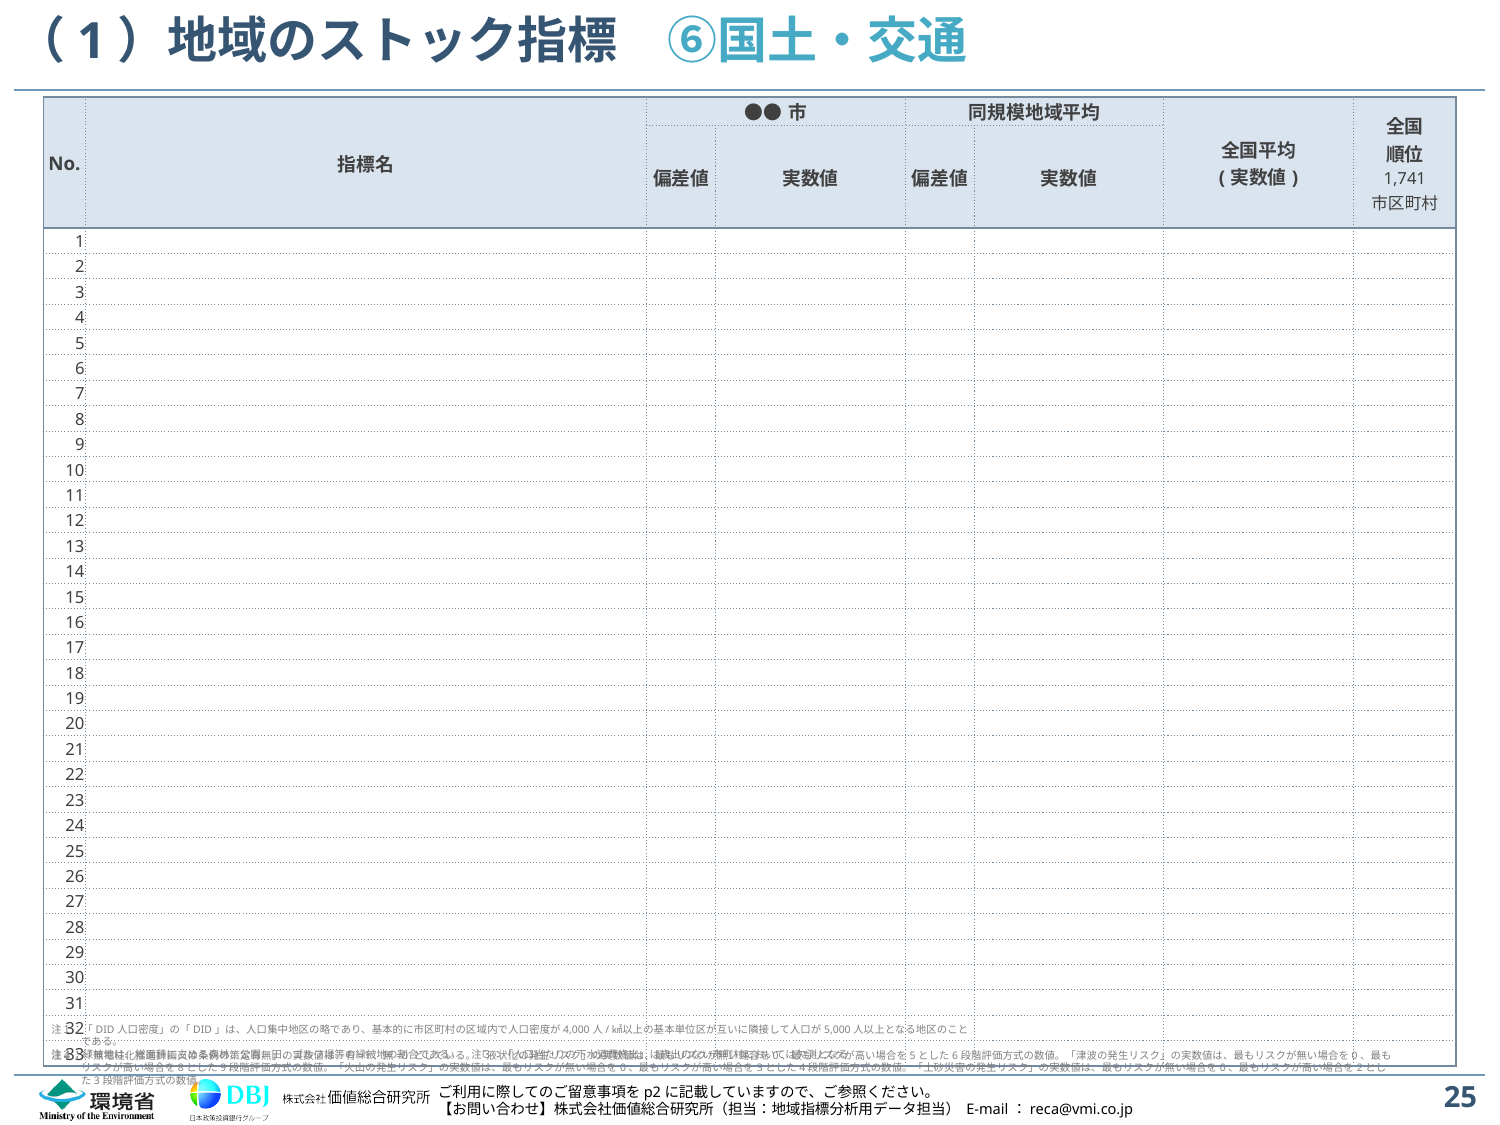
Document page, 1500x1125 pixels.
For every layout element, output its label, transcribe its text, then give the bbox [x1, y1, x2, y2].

table_cell [716, 914, 905, 939]
table_cell [974, 609, 1164, 634]
table_cell [647, 482, 716, 507]
table_cell [647, 685, 716, 710]
table_cell [1164, 914, 1353, 939]
table_cell 18 [44, 660, 85, 685]
table_cell [647, 990, 716, 1015]
table_cell [905, 609, 974, 634]
table_cell [1164, 964, 1353, 990]
table_cell [1164, 583, 1353, 609]
table_cell [85, 863, 647, 888]
picture [186, 1094, 434, 1125]
table_cell [905, 812, 974, 837]
table_cell [647, 761, 716, 787]
table_cell [1353, 229, 1455, 253]
table_cell 29 [44, 939, 85, 964]
table_cell [647, 406, 716, 431]
table_cell [647, 914, 716, 939]
table_cell [647, 229, 716, 253]
table_cell [1164, 939, 1353, 964]
table_header 全国 順位 1,741 市区町村 [1353, 98, 1455, 227]
table_cell [1164, 380, 1353, 406]
table_cell 10 [44, 456, 85, 482]
table_cell 25 [44, 837, 85, 863]
table_cell [1353, 380, 1455, 406]
table_cell [716, 990, 905, 1015]
table_cell 11 [44, 482, 85, 507]
table_cell [905, 380, 974, 406]
table_cell [1164, 533, 1353, 558]
table_cell [1164, 685, 1353, 710]
table_cell [85, 634, 647, 660]
table_cell [1164, 279, 1353, 304]
table_cell 20 [44, 710, 85, 736]
table_cell [1164, 558, 1353, 583]
table_cell [85, 939, 647, 964]
table_cell [905, 583, 974, 609]
table_cell [905, 456, 974, 482]
table_cell [905, 964, 974, 990]
table_cell [1353, 482, 1455, 507]
table_cell [1164, 863, 1353, 888]
table_cell 19 [44, 685, 85, 710]
table_cell [716, 456, 905, 482]
table_cell [1353, 736, 1455, 761]
table_cell [974, 482, 1164, 507]
table_cell [85, 609, 647, 634]
table_cell 偏差値 [647, 125, 716, 227]
table_cell [1353, 253, 1455, 279]
table_cell [974, 812, 1164, 837]
table_cell [647, 736, 716, 761]
table_cell [974, 330, 1164, 355]
table_cell [647, 812, 716, 837]
table_cell 2 [44, 253, 85, 279]
table_cell [1164, 229, 1353, 253]
table_cell [85, 456, 647, 482]
table_cell [974, 507, 1164, 533]
table_cell [1164, 634, 1353, 660]
table_cell [1353, 634, 1455, 660]
table_cell [647, 583, 716, 609]
table_cell [905, 863, 974, 888]
table_cell [974, 253, 1164, 279]
table_cell [1164, 355, 1353, 380]
table_cell [647, 863, 716, 888]
table_cell 31 [44, 990, 85, 1015]
table_cell [974, 533, 1164, 558]
table_cell [905, 558, 974, 583]
table_cell [1164, 482, 1353, 507]
table_cell 22 [44, 761, 85, 787]
table_cell [1353, 761, 1455, 787]
text_box 注１：「DID人口密度」の「DID」は、人口集中地区の略であり、基本的に市区町村の区域内で人口密度が4,000人/㎢以上の基本単位区が互いに隣接して人口が5,000人以上となる地区のことである。 注２：緑被地は、総面積に占める森林、公園、田、ゴルフ場等の緑被地の割合である。 注３：「人口当たりの下水道費歳出」は歳出のない市町村においては欠測となる [36, 1015, 989, 1068]
table_cell 28 [44, 914, 85, 939]
table_cell 偏差値 [905, 125, 974, 227]
table_cell [716, 660, 905, 685]
table_cell [647, 330, 716, 355]
table_cell 実数値 [716, 125, 905, 227]
table_cell [905, 736, 974, 761]
table_cell [85, 710, 647, 736]
table_cell [1353, 406, 1455, 431]
table_cell [905, 482, 974, 507]
table_cell 12 [44, 507, 85, 533]
table_cell [716, 482, 905, 507]
table_cell [1353, 507, 1455, 533]
table_cell [1164, 406, 1353, 431]
table_cell [85, 888, 647, 914]
table_cell [905, 304, 974, 330]
table_cell [974, 863, 1164, 888]
table_cell [85, 837, 647, 863]
table_cell [1353, 355, 1455, 380]
table_cell [1353, 812, 1455, 837]
table_cell [905, 431, 974, 456]
table_cell [716, 964, 905, 990]
table_cell [974, 558, 1164, 583]
table_cell [1164, 761, 1353, 787]
table_cell [85, 533, 647, 558]
table_cell [85, 304, 647, 330]
table_cell [974, 583, 1164, 609]
table_cell [716, 507, 905, 533]
text_box 注４：「無電柱化推進計画又は条例の策定有無」の実数値は、有=1、無=0 としている。「液状化の発生リスク」の実数値は、最もリスクが無い場合を0、最もリスクが高い場合を5とした6段階評価方式の数値。「津波の発生リスク」の実数値は、最もリスクが無い場合を0、最もリスクが高い場合を8とした9段階評価方式の数値。「火山の発生リスク」の実数値は、最もリスクが無い場合を0、最もリスクが高い場合を3とした4段階評価方式の数値。「土砂災害の発生リスク」の実数値は、最もリスクが無い場合を0、最もリスクが高い場合を2とした3段階評価方式の数値。 [36, 1041, 1408, 1094]
table_cell [716, 253, 905, 279]
table_cell [905, 355, 974, 380]
table_cell [905, 634, 974, 660]
table_cell [85, 330, 647, 355]
table_cell [85, 253, 647, 279]
table_cell [905, 660, 974, 685]
table_cell [1164, 710, 1353, 736]
table_cell [85, 507, 647, 533]
table_cell [1408, 1041, 1455, 1065]
table_cell [974, 787, 1164, 812]
table_cell [85, 660, 647, 685]
table_cell [647, 304, 716, 330]
table_cell [85, 787, 647, 812]
table_cell 9 [44, 431, 85, 456]
table_cell [1164, 609, 1353, 634]
table_cell [716, 355, 905, 380]
table_cell [1353, 330, 1455, 355]
table_cell [716, 685, 905, 710]
table_cell [905, 279, 974, 304]
table_cell [905, 406, 974, 431]
table_cell [1353, 914, 1455, 939]
table_cell [974, 660, 1164, 685]
table_cell 21 [44, 736, 85, 761]
table_cell [647, 355, 716, 380]
table_cell [1164, 736, 1353, 761]
table_cell [716, 304, 905, 330]
table_cell [905, 837, 974, 863]
table_cell [647, 964, 716, 990]
table_cell 17 [44, 634, 85, 660]
table_cell [647, 787, 716, 812]
table_cell [905, 990, 974, 1015]
table_cell [1353, 964, 1455, 990]
table_cell [1353, 787, 1455, 812]
table_cell [1353, 583, 1455, 609]
table_cell [1353, 279, 1455, 304]
table_cell [716, 558, 905, 583]
table_cell [905, 888, 974, 914]
table_cell [647, 660, 716, 685]
table_cell [1353, 558, 1455, 583]
table_cell 実数値 [974, 125, 1164, 227]
table_cell 8 [44, 406, 85, 431]
table_cell [974, 431, 1164, 456]
table_header 同規模地域平均 [905, 98, 1164, 125]
table_cell [716, 431, 905, 456]
table_cell 24 [44, 812, 85, 837]
table_cell [974, 990, 1164, 1015]
table_cell 30 [44, 964, 85, 990]
table_cell [647, 456, 716, 482]
table_cell [85, 761, 647, 787]
table_cell 5 [44, 330, 85, 355]
table_cell [85, 812, 647, 837]
slide_number 25 [1427, 1070, 1493, 1112]
table_cell 15 [44, 583, 85, 609]
table_cell [1353, 533, 1455, 558]
table_cell [1353, 431, 1455, 456]
table_cell [974, 456, 1164, 482]
table_cell 14 [44, 558, 85, 583]
table_cell [1353, 939, 1455, 964]
table_cell [647, 609, 716, 634]
table_cell [905, 787, 974, 812]
table_cell [905, 533, 974, 558]
table_cell [974, 355, 1164, 380]
table_cell [647, 507, 716, 533]
table_cell [647, 939, 716, 964]
table_cell [716, 533, 905, 558]
table_cell [1353, 685, 1455, 710]
table_cell [905, 939, 974, 964]
table_cell [716, 609, 905, 634]
table_cell [1164, 787, 1353, 812]
table_cell [974, 914, 1164, 939]
table_cell [716, 330, 905, 355]
table_cell [974, 229, 1164, 253]
table_cell [1164, 330, 1353, 355]
table_cell [716, 710, 905, 736]
table_cell [85, 964, 647, 990]
table_cell [85, 229, 647, 253]
table_cell [647, 558, 716, 583]
table_cell [647, 888, 716, 914]
table_cell [716, 863, 905, 888]
table_header No. [44, 98, 85, 227]
table_cell 16 [44, 609, 85, 634]
table_cell [1164, 304, 1353, 330]
table_cell 1 [44, 229, 85, 253]
table_cell [974, 279, 1164, 304]
table_cell [974, 837, 1164, 863]
table_cell [716, 939, 905, 964]
table_cell [1353, 710, 1455, 736]
table_cell [1164, 253, 1353, 279]
table_cell [716, 229, 905, 253]
table_cell [905, 685, 974, 710]
table_cell [647, 253, 716, 279]
table_cell [716, 837, 905, 863]
table_cell [905, 507, 974, 533]
table_cell [1164, 837, 1353, 863]
table_cell [974, 939, 1164, 964]
table_cell [1353, 990, 1455, 1015]
table_cell 26 [44, 863, 85, 888]
table_cell [85, 583, 647, 609]
table_cell [1353, 304, 1455, 330]
table_cell [974, 888, 1164, 914]
table_header 指標名 [85, 98, 647, 227]
table_cell 27 [44, 888, 85, 914]
table_cell [974, 964, 1164, 990]
table_header ●●市 [647, 98, 905, 125]
table_cell [1353, 1015, 1455, 1041]
table_cell [647, 279, 716, 304]
table_cell [1353, 609, 1455, 634]
table_cell [85, 558, 647, 583]
table_cell [974, 685, 1164, 710]
table_cell [716, 634, 905, 660]
table_cell [716, 583, 905, 609]
table_cell [974, 406, 1164, 431]
table_cell [647, 837, 716, 863]
table_cell [905, 229, 974, 253]
table_cell [1353, 456, 1455, 482]
table_cell [85, 380, 647, 406]
table_cell [716, 736, 905, 761]
table_cell [1164, 507, 1353, 533]
table_cell [85, 990, 647, 1015]
table_cell [974, 304, 1164, 330]
table_cell [974, 736, 1164, 761]
table_cell [647, 634, 716, 660]
picture [36, 1094, 157, 1124]
table_cell [1353, 888, 1455, 914]
table_header 全国平均 (実数値) [1164, 98, 1353, 227]
table_cell 23 [44, 787, 85, 812]
table_cell [1164, 812, 1353, 837]
table_cell [989, 1015, 1164, 1041]
table_cell [1164, 990, 1353, 1015]
table_cell [647, 380, 716, 406]
table_cell [1164, 888, 1353, 914]
table_cell [974, 634, 1164, 660]
table_cell 13 [44, 533, 85, 558]
table_cell [905, 914, 974, 939]
table_cell [716, 406, 905, 431]
table_cell [647, 533, 716, 558]
table_cell [647, 710, 716, 736]
table_cell [1164, 1015, 1353, 1041]
table_cell [974, 380, 1164, 406]
table_cell 4 [44, 304, 85, 330]
table_cell [905, 253, 974, 279]
table_cell [905, 761, 974, 787]
table_cell [85, 279, 647, 304]
table_cell [85, 685, 647, 710]
table_cell [716, 380, 905, 406]
table_cell 7 [44, 380, 85, 406]
table_cell [716, 888, 905, 914]
table_cell [905, 710, 974, 736]
table_cell [1164, 660, 1353, 685]
table_cell [716, 761, 905, 787]
table_cell [85, 482, 647, 507]
table_cell [1353, 660, 1455, 685]
table_cell [905, 330, 974, 355]
table_cell [1164, 431, 1353, 456]
table_cell [974, 710, 1164, 736]
table_cell [974, 761, 1164, 787]
table_cell 3 [44, 279, 85, 304]
table_cell [647, 431, 716, 456]
table_cell [85, 914, 647, 939]
table_cell [1353, 837, 1455, 863]
table_cell [85, 355, 647, 380]
table_cell [1353, 863, 1455, 888]
table_cell 6 [44, 355, 85, 380]
table_cell [716, 279, 905, 304]
table_cell [85, 431, 647, 456]
table_cell [85, 406, 647, 431]
table_cell [1164, 456, 1353, 482]
title （1）地域のストック指標 ⑥国土・交通 [0, 0, 1500, 87]
table_cell [85, 736, 647, 761]
table_cell [716, 787, 905, 812]
table_cell [716, 812, 905, 837]
